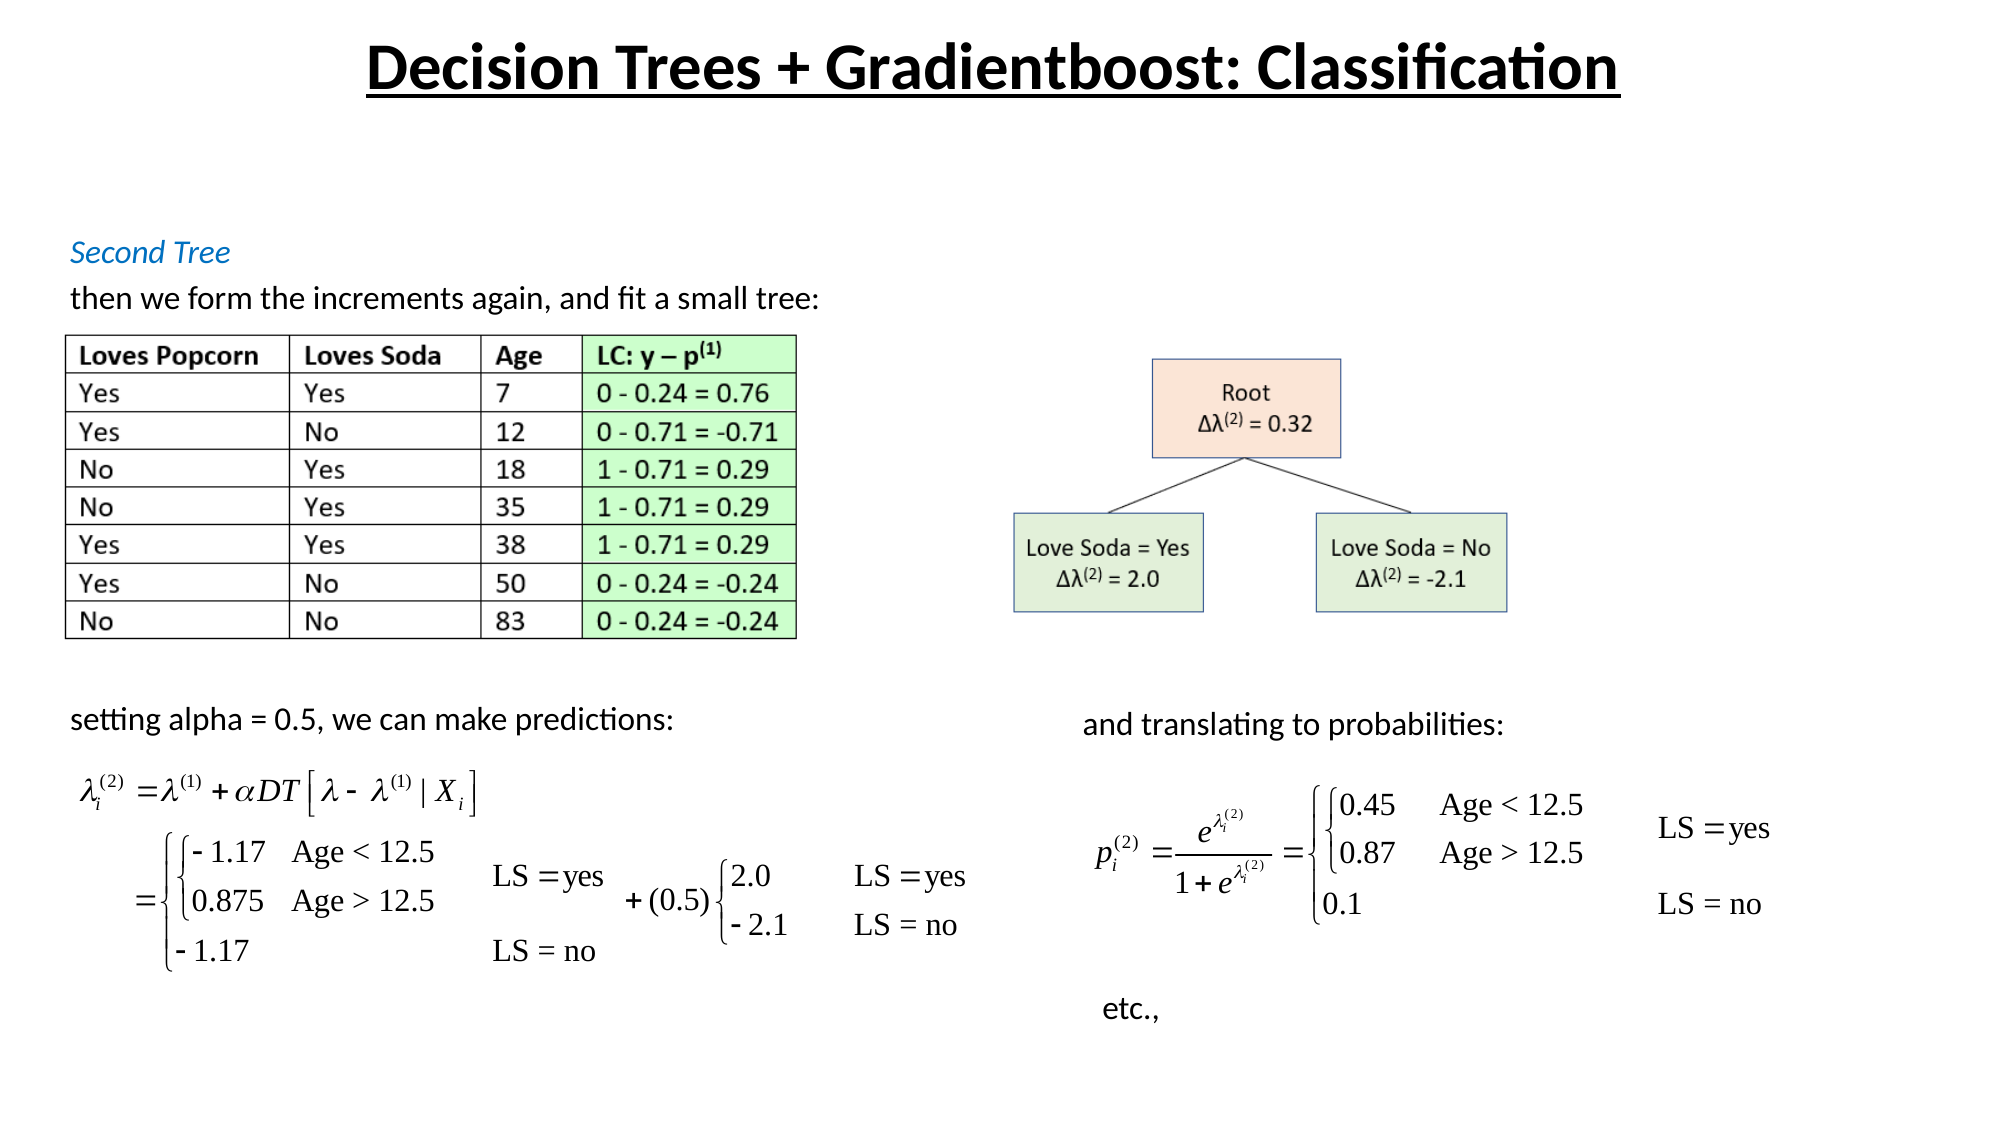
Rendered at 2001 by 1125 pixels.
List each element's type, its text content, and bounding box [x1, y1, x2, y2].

text_box Decision Trees + Gradientboost: Classification [351, 15, 1667, 111]
text_box then we form the increments again, and fit a small tree: [55, 269, 860, 324]
picture [60, 326, 802, 643]
text_box setting alpha = 0.5, we can make predictions: [55, 689, 721, 745]
text_box etc., [1087, 979, 1249, 1034]
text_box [74, 763, 972, 979]
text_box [1087, 779, 1776, 931]
text_box and translating to probabilities: [1068, 694, 1733, 750]
picture [1008, 352, 1513, 618]
text_box Second Tree [55, 222, 299, 269]
